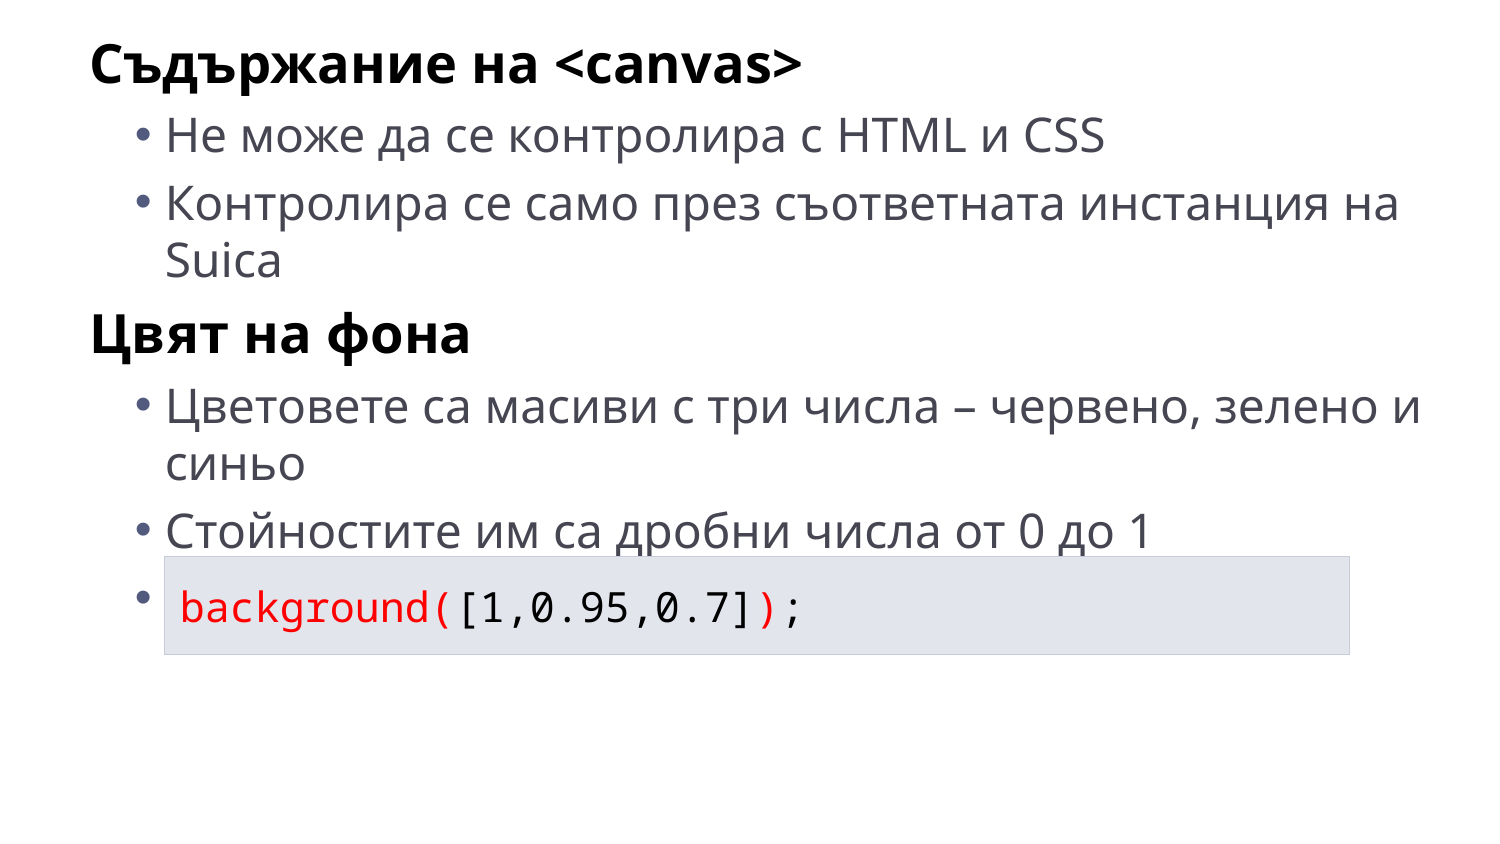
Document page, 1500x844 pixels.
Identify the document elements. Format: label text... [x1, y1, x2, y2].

list Съдържание на <canvas> Не може да се контролира с HTML и CSS Контролира се само през съответната инстанция на Suica Цвят на фона Цветовете са масиви с три числа – червено, зелено и синьо Стойностите им са дробни числа от 0 до 1 Цветът дефинираме с background ( цвят ) [75, 21, 1475, 835]
text_box background([1,0.95,0.7]); [164, 556, 1350, 655]
